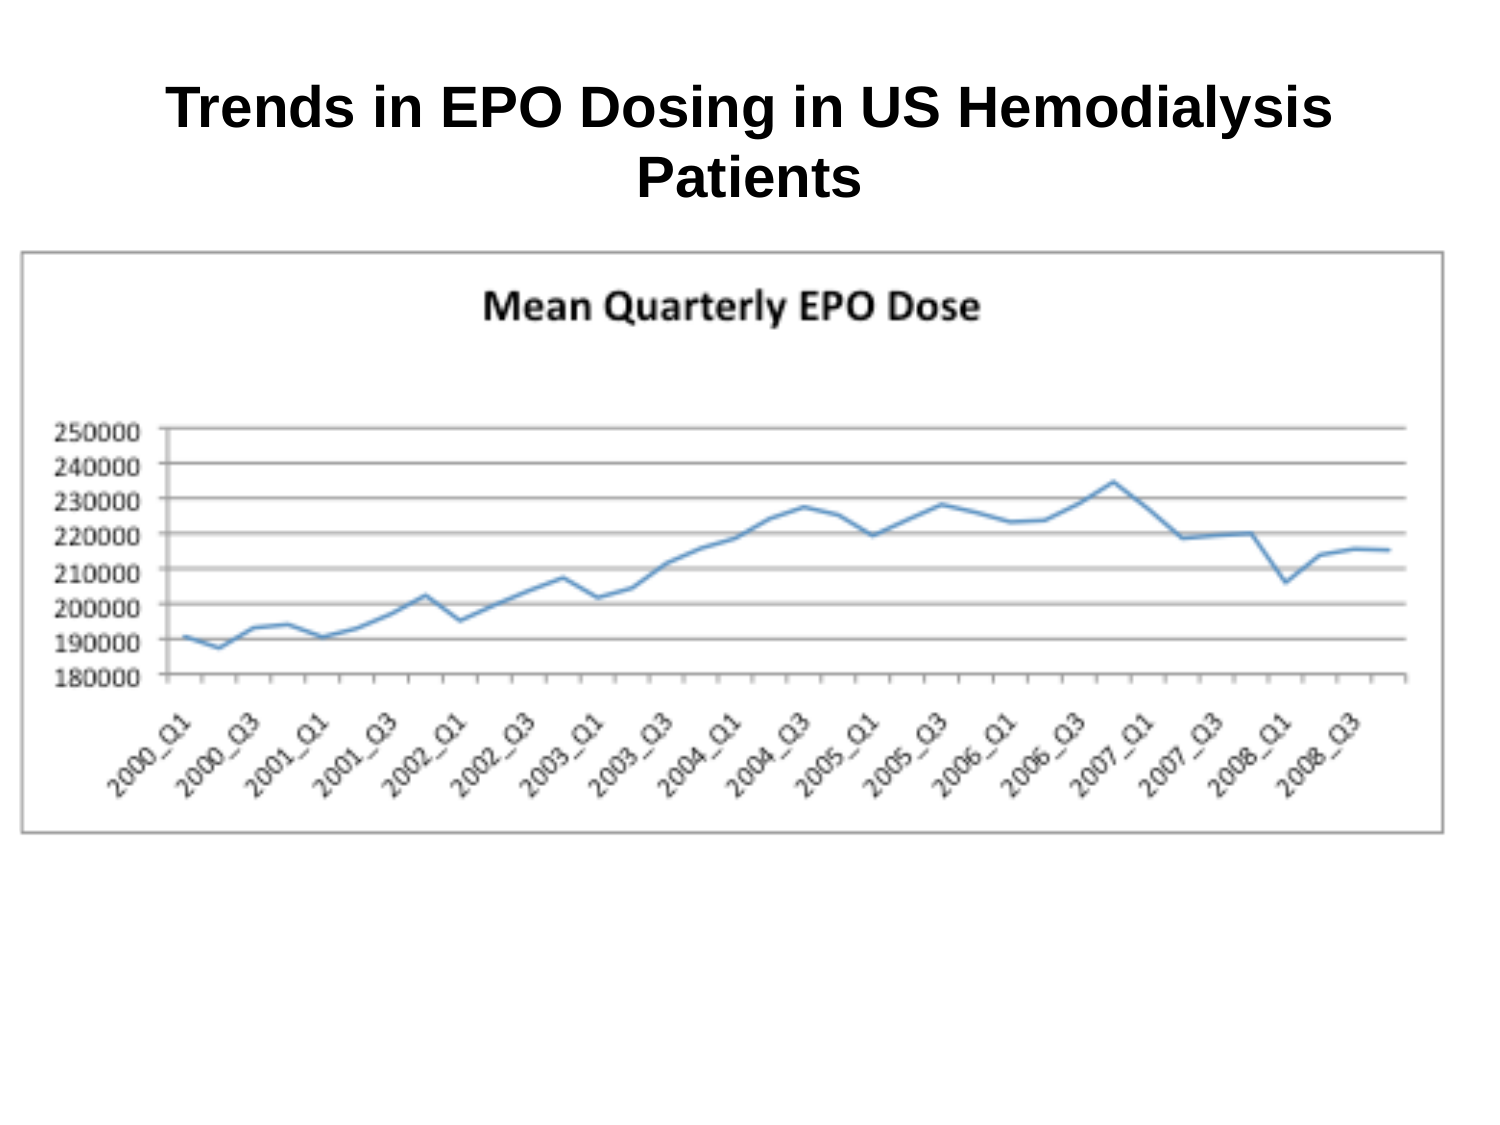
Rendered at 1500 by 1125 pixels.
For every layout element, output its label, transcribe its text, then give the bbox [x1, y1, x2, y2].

title Trends in EPO Dosing in US Hemodialysis Patients [74, 44, 1426, 233]
picture [18, 249, 1448, 838]
